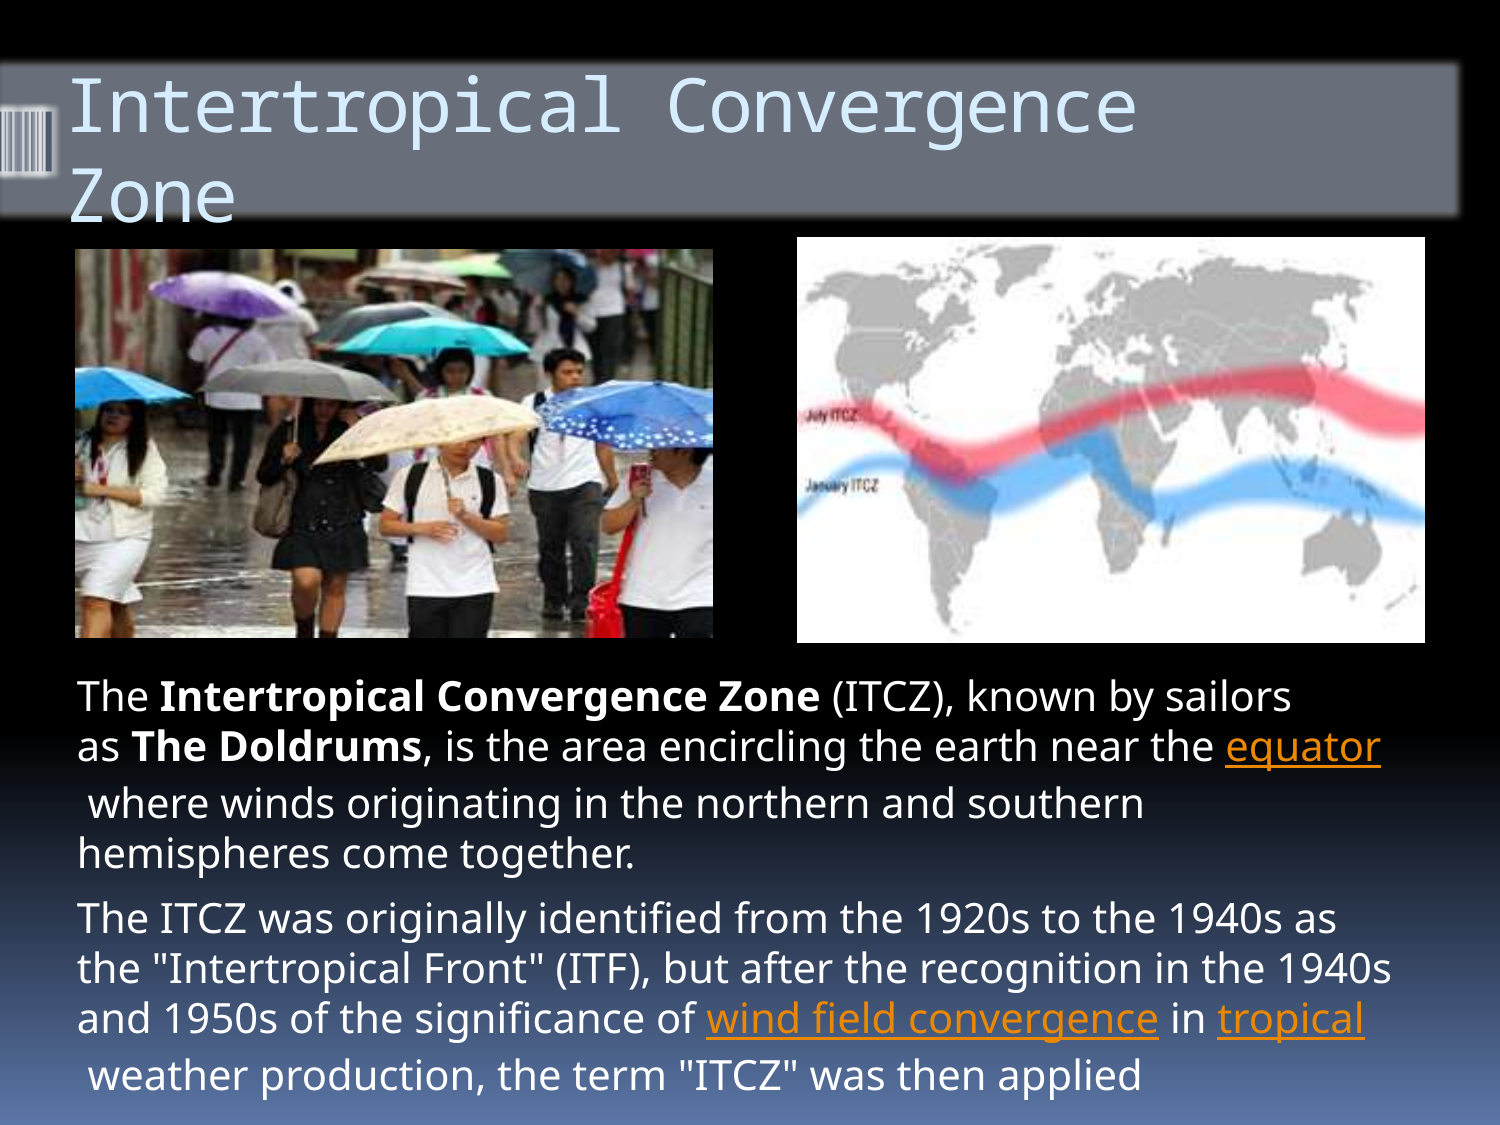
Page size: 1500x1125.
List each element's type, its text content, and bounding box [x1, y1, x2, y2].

list The Intertropical Convergence Zone (ITCZ), known by sailors as The Doldrums, is the area encircling the earth near the equator where winds originating in the northern and southern hemispheres come together. The ITCZ was originally identified from the 1920s to the 1940s as the "Intertropical Front" (ITF), but after the recognition in the 1940s and 1950s of the significance of wind field convergence in tropical weather production, the term "ITCZ" was then applied [50, 662, 1425, 1125]
title Intertropical Convergence Zone [50, 50, 1325, 200]
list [796, 236, 1426, 644]
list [74, 249, 713, 638]
